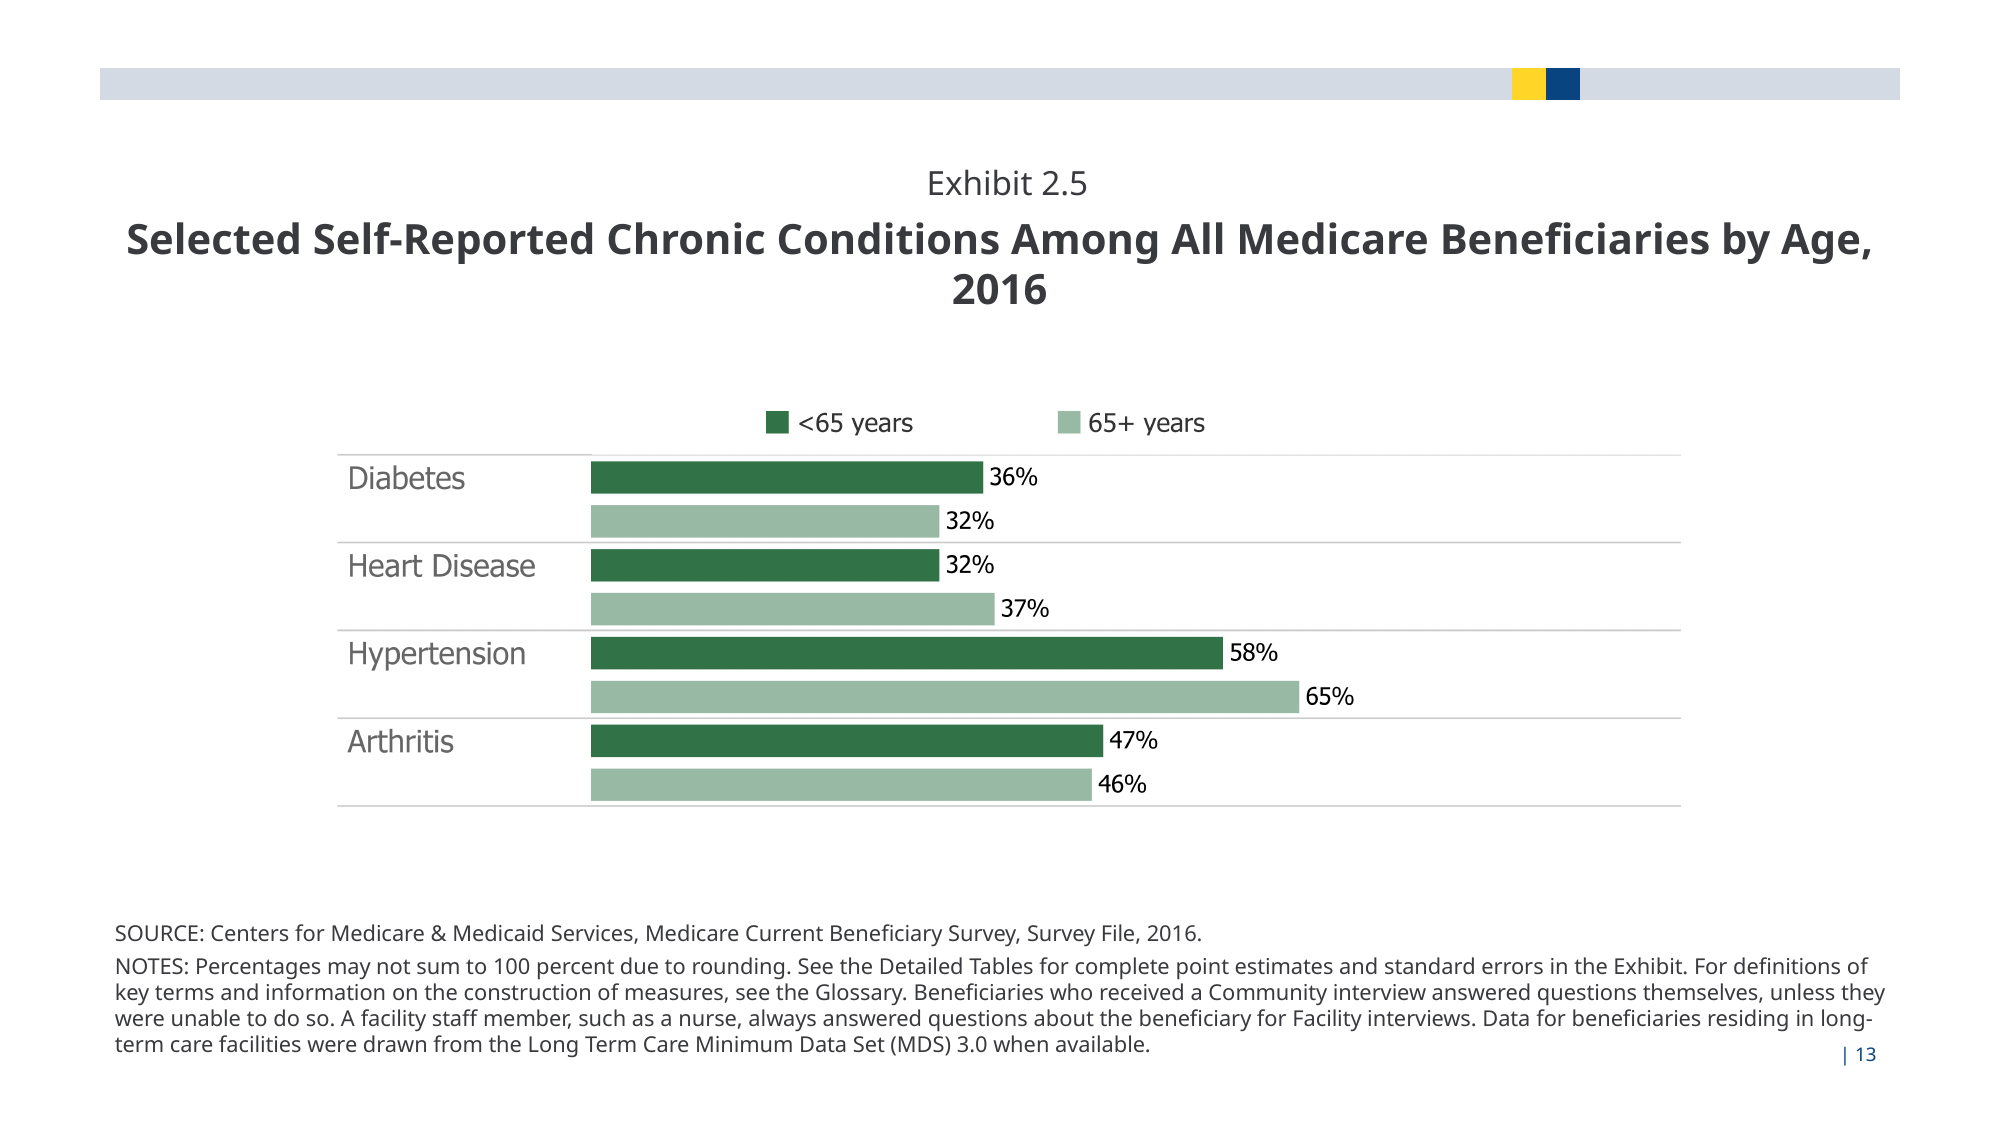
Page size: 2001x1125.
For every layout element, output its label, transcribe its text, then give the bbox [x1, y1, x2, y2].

list Selected Self-Reported Chronic Conditions Among All Medicare Beneficiaries by Age, 2016 [99, 213, 1900, 300]
title Exhibit 2.5 [99, 154, 1900, 213]
picture [324, 385, 1708, 826]
list SOURCE: Centers for Medicare & Medicaid Services, Medicare Current Beneficiary Survey, Survey File, 2016. NOTES: Percentages may not sum to 100 percent due to rounding. See the Detailed Tables for complete point estimates and standard errors in the Exhibit. For definitions of key terms and information on the construction of measures, see the Glossary. Beneficiaries who received a Community interview answered questions themselves, unless they were unable to do so. A facility staff member, such as a nurse, always answered questions about the beneficiary for Facility interviews. Data for beneficiaries residing in long-term care facilities were drawn from the Long Term Care Minimum Data Set (MDS) 3.0 when available. [99, 912, 1900, 1075]
